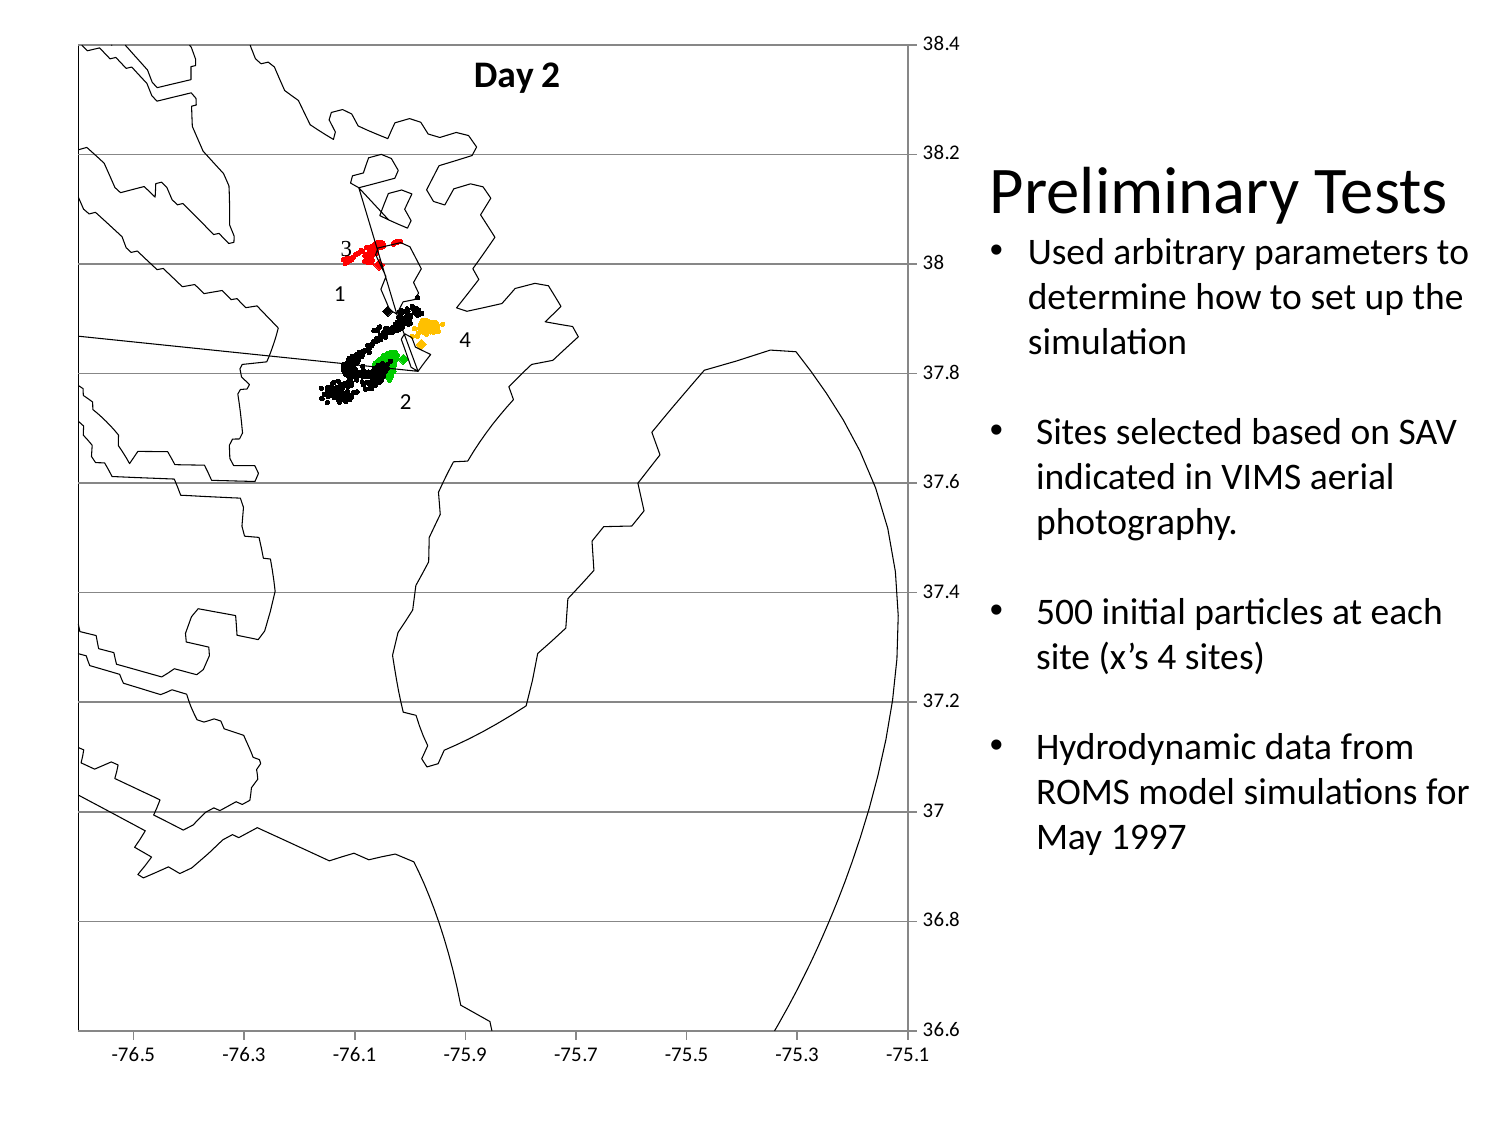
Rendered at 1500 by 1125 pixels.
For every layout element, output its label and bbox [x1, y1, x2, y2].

chart [0, 0, 1500, 1125]
